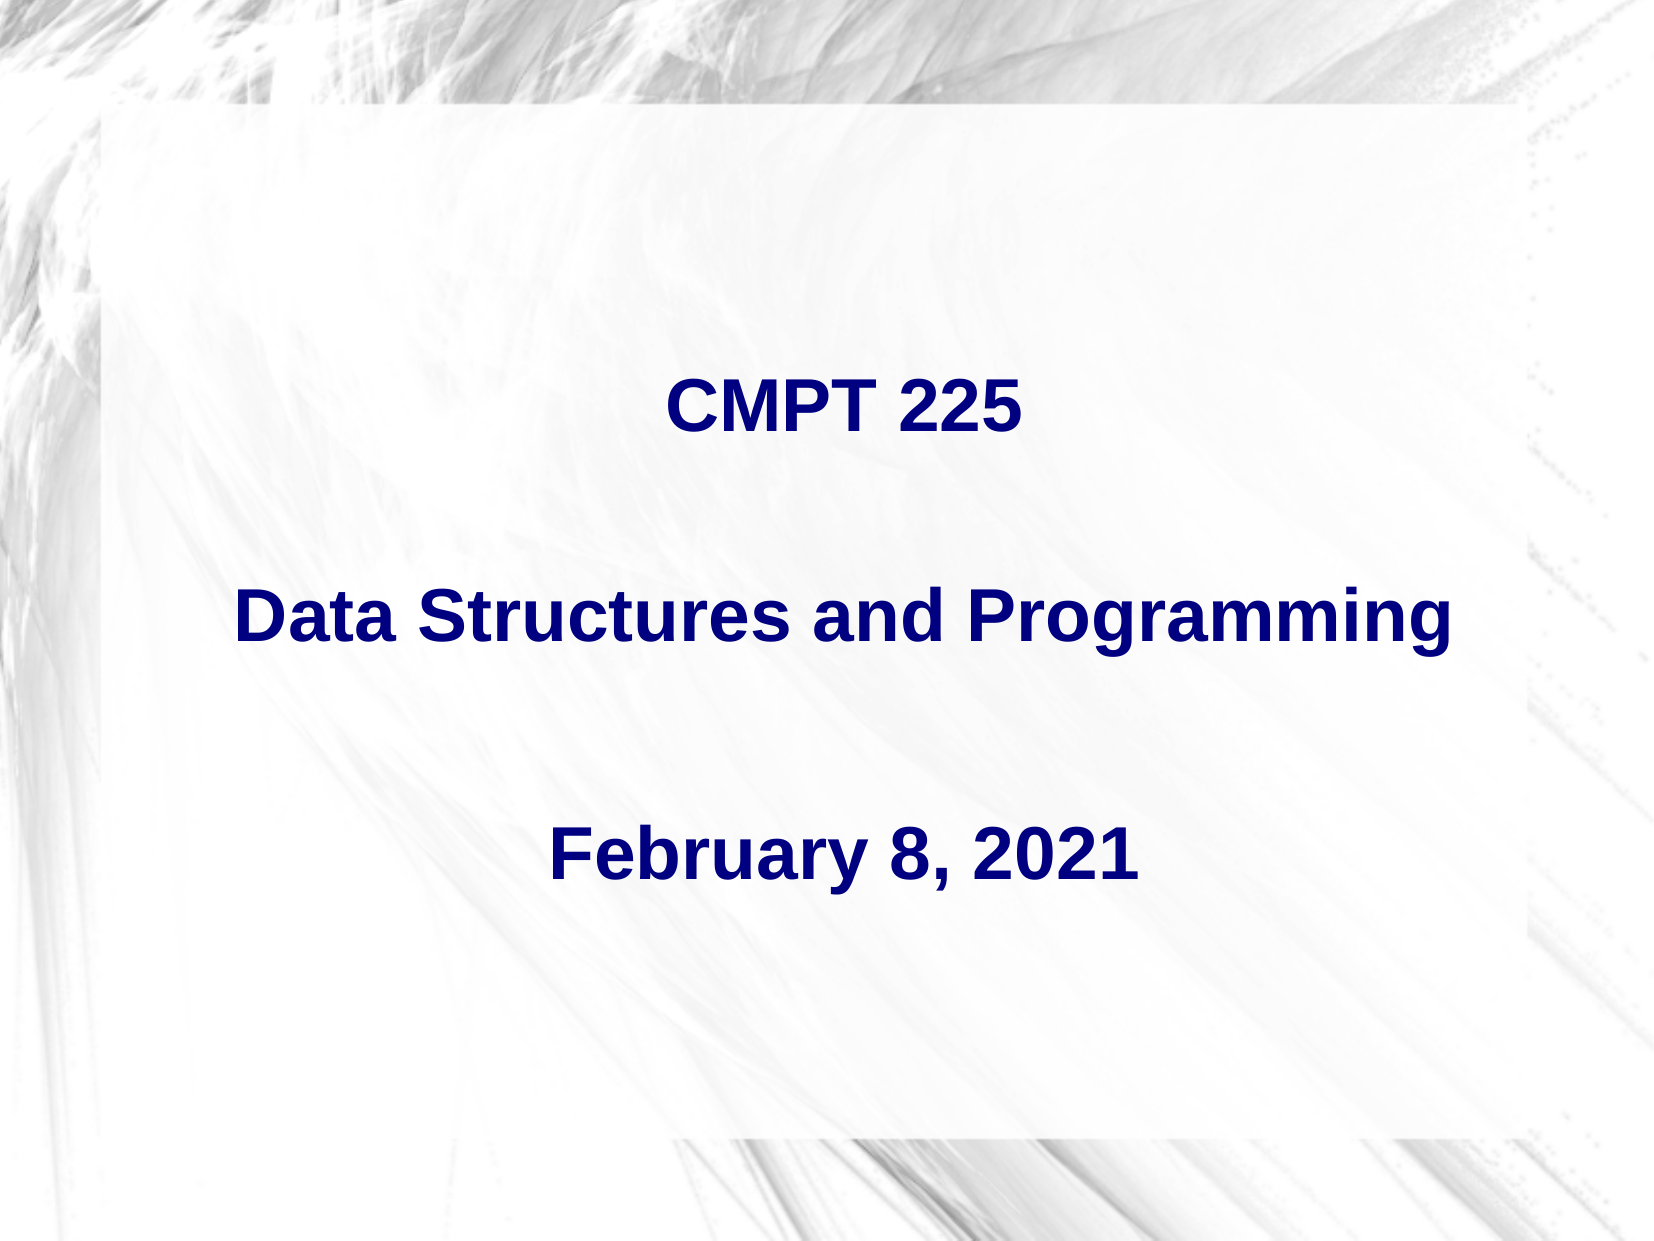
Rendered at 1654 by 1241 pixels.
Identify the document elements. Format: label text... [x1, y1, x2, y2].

picture [0, 0, 1654, 1241]
list CMPT 225 Data Structures and Programming February 8, 2021 [118, 237, 1571, 1134]
